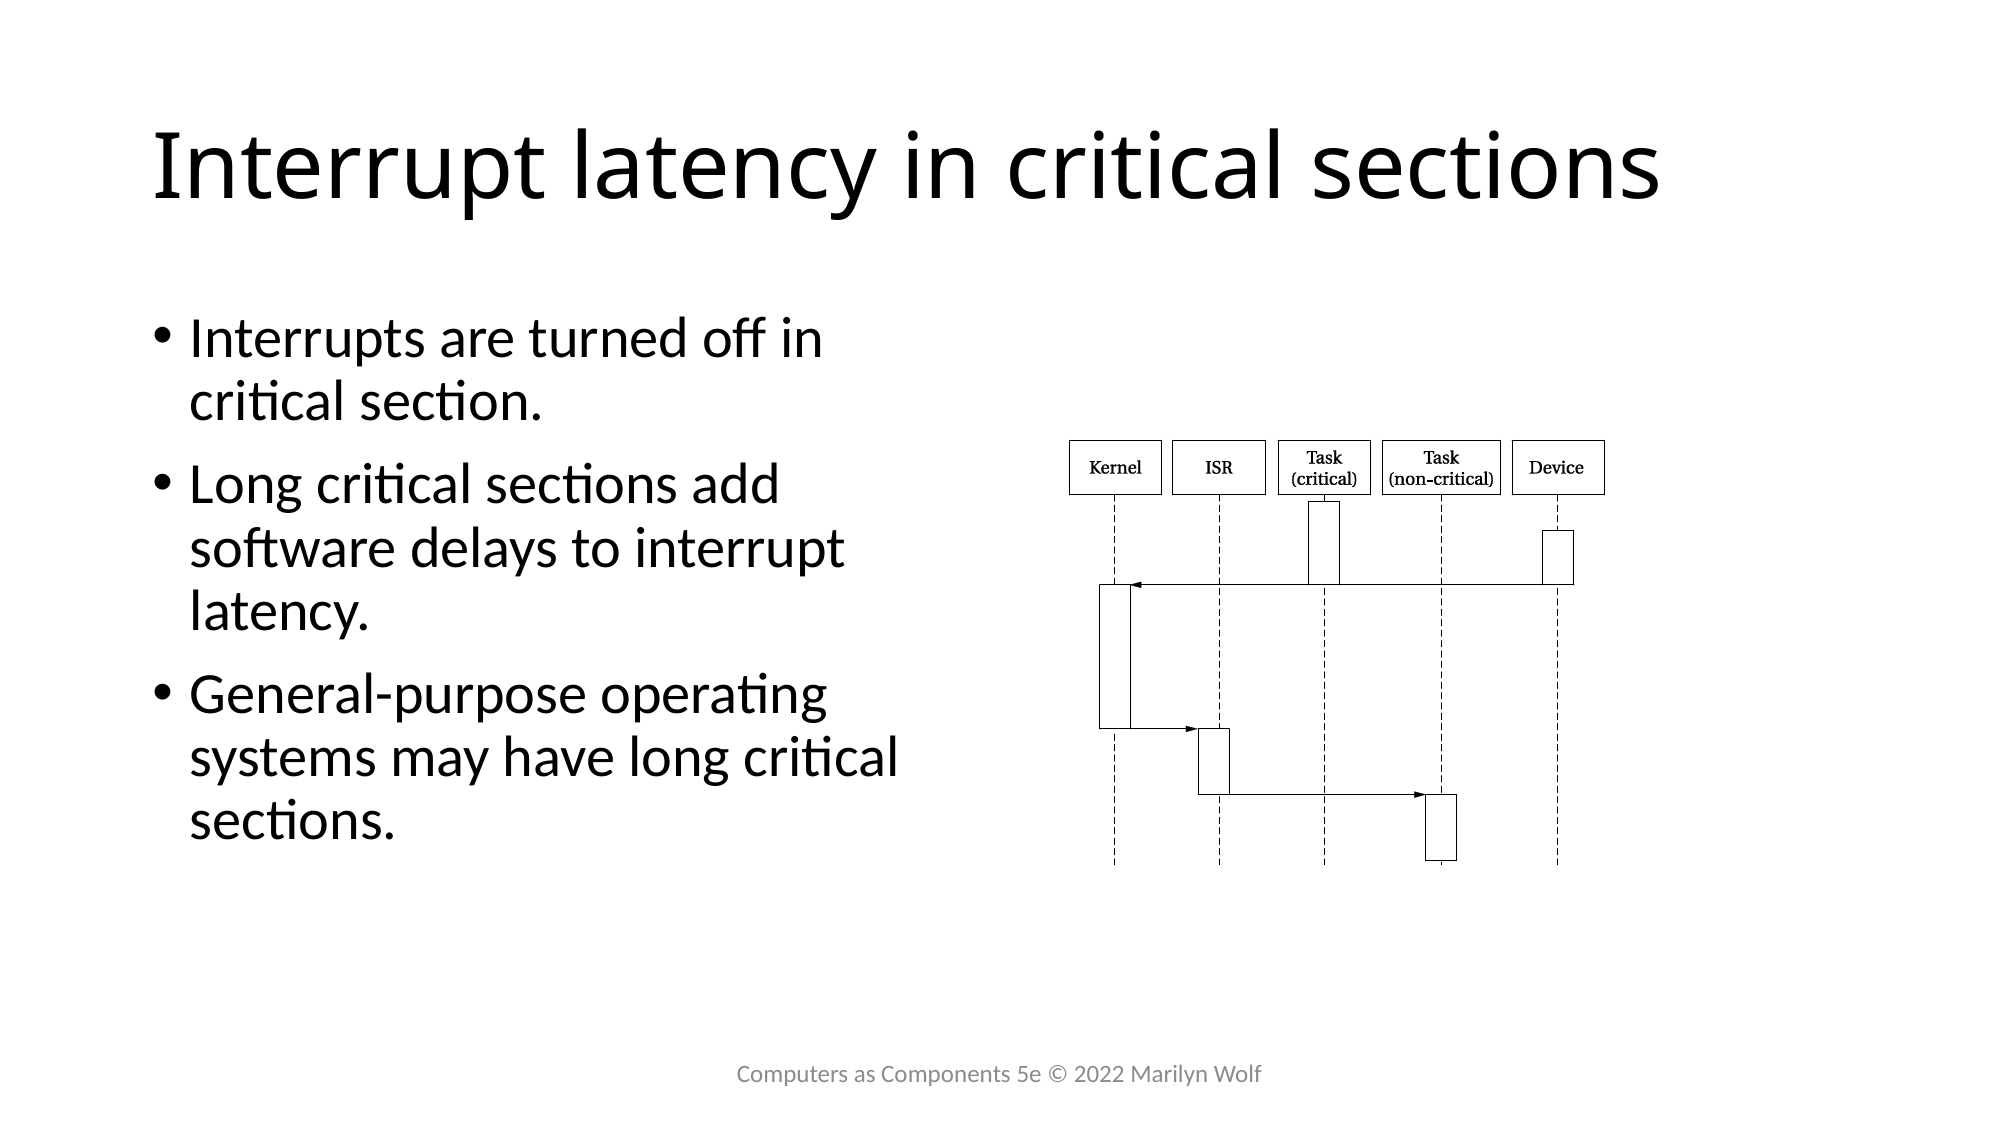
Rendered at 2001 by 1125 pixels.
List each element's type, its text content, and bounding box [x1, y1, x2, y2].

footer Computers as Components 5e © 2022 Marilyn Wolf [662, 1042, 1338, 1103]
title Interrupt latency in critical sections [137, 59, 1863, 278]
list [1068, 438, 1607, 865]
list Interrupts are turned off in critical section. Long critical sections add software delays to interrupt latency. General-purpose operating systems may have long critical sections. [137, 299, 988, 1014]
